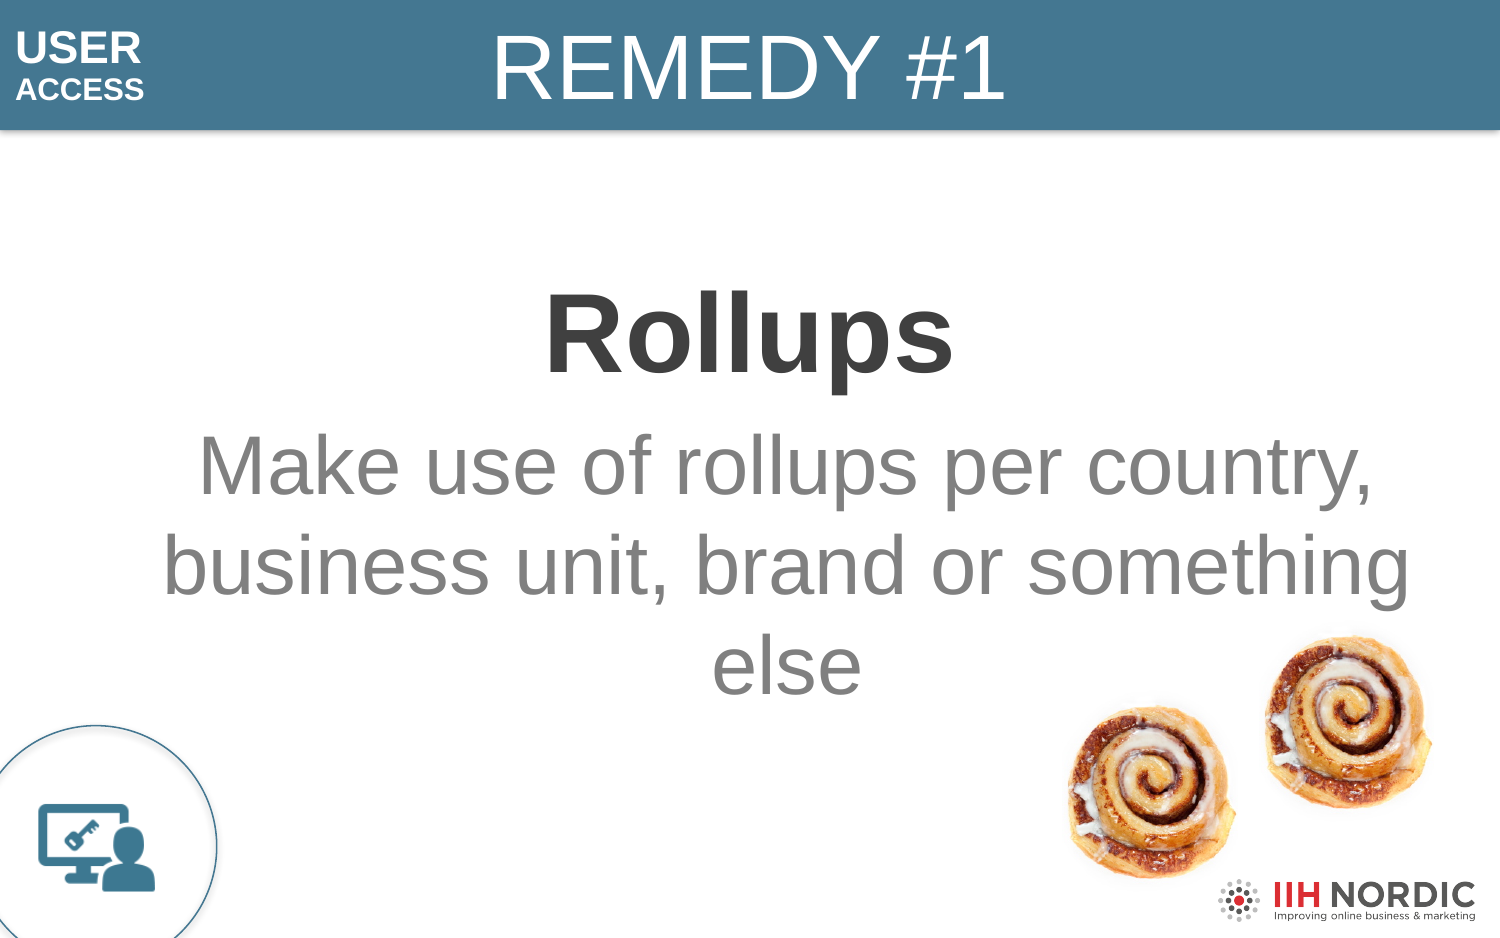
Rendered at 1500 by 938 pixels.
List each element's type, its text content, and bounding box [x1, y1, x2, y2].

picture [1258, 600, 1435, 831]
title USER ACCESS [0, 0, 1500, 131]
picture [1062, 671, 1476, 922]
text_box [0, 725, 217, 938]
text_box Rollups Make use of rollups per country, business unit, brand or something else [0, 252, 1500, 738]
